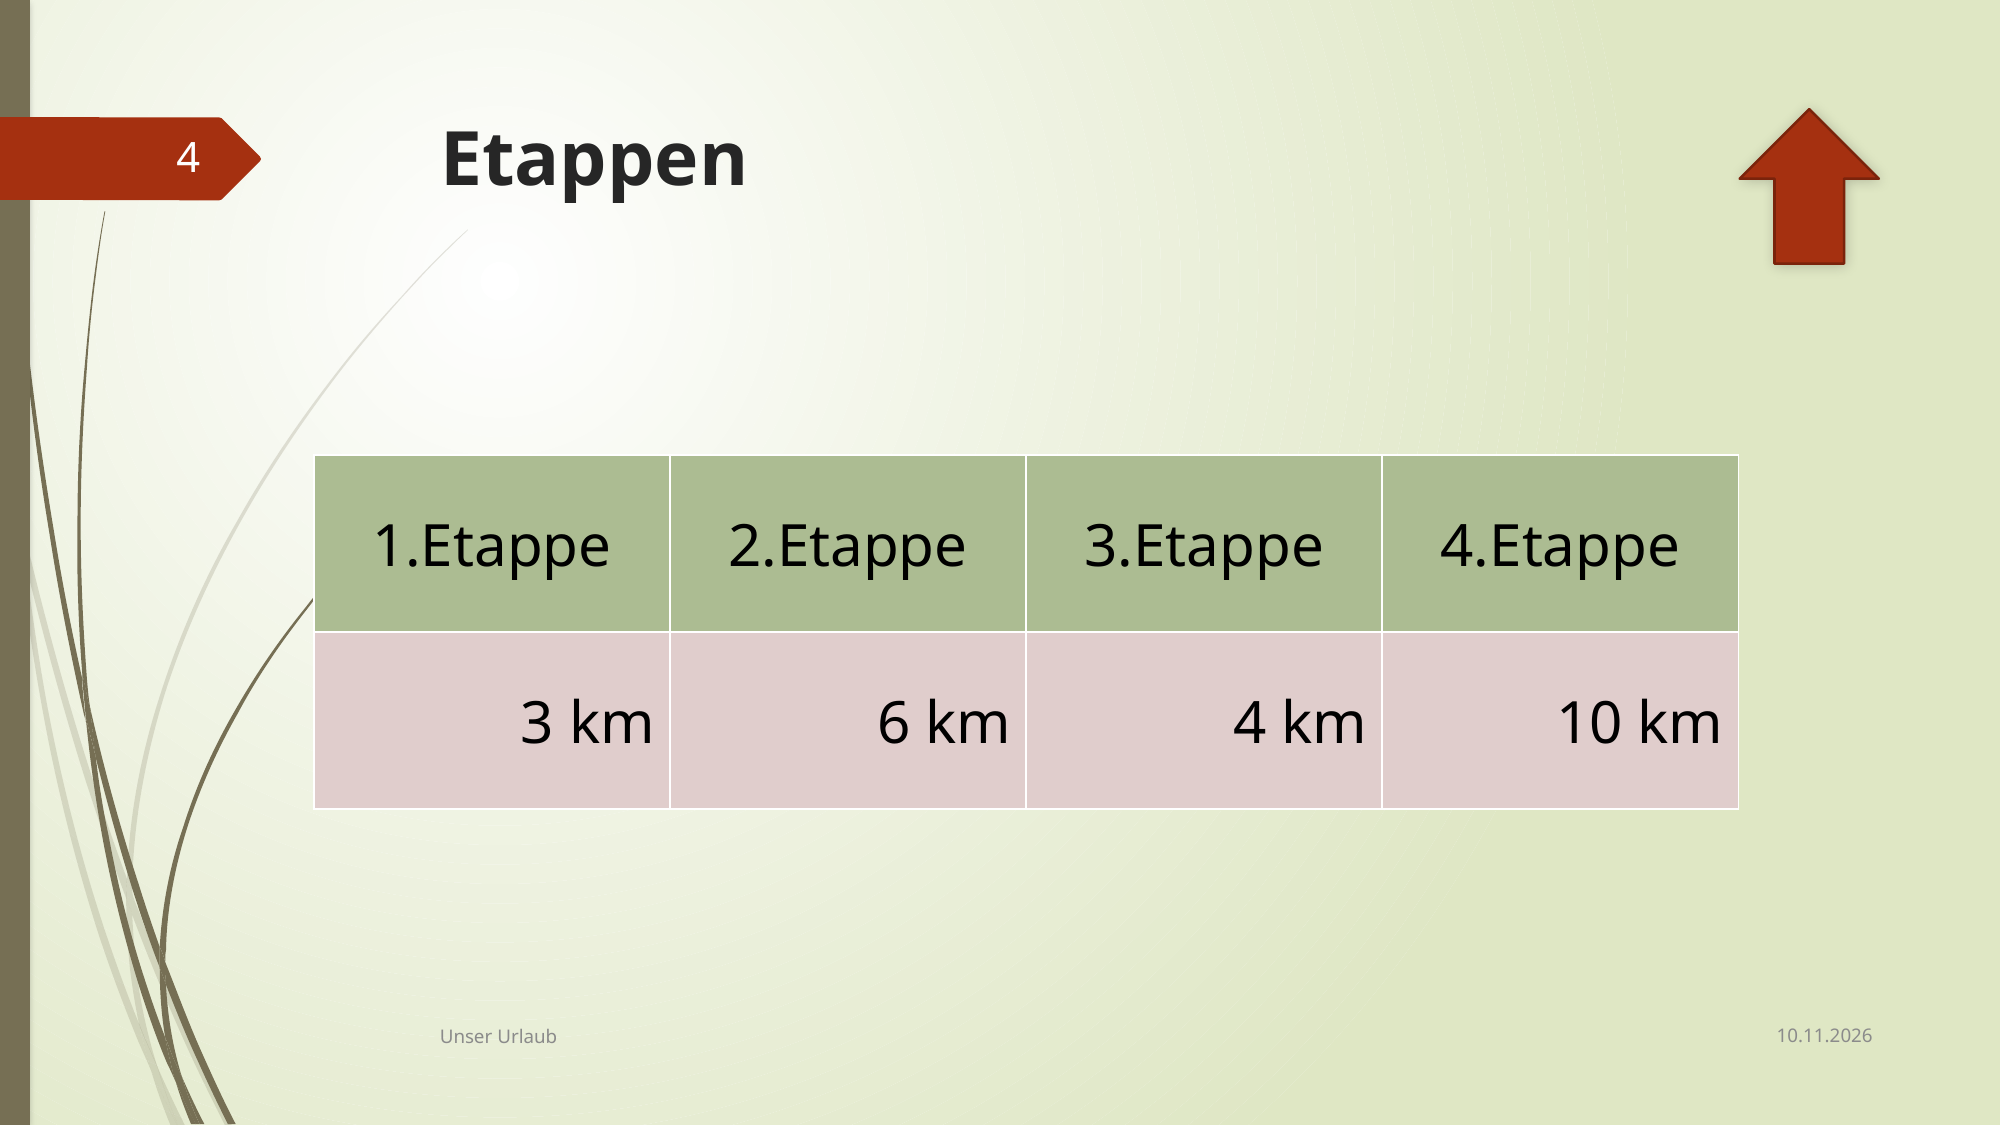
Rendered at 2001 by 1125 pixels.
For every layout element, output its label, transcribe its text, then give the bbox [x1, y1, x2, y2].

table_header 1.Etappe [315, 456, 669, 631]
table_cell 3 km [315, 633, 669, 808]
footer Unser Urlaub [424, 1006, 1675, 1067]
table_cell 6 km [671, 633, 1025, 808]
table_header 2.Etappe [671, 456, 1025, 631]
slide_number 4 [87, 129, 216, 190]
table_cell 4 km [1027, 633, 1381, 808]
title Etappen [425, 102, 1888, 313]
table_cell 10 km [1383, 633, 1738, 808]
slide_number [1699, 1005, 1888, 1067]
table_header 3.Etappe [1027, 456, 1381, 631]
table_header 4.Etappe [1383, 456, 1738, 631]
